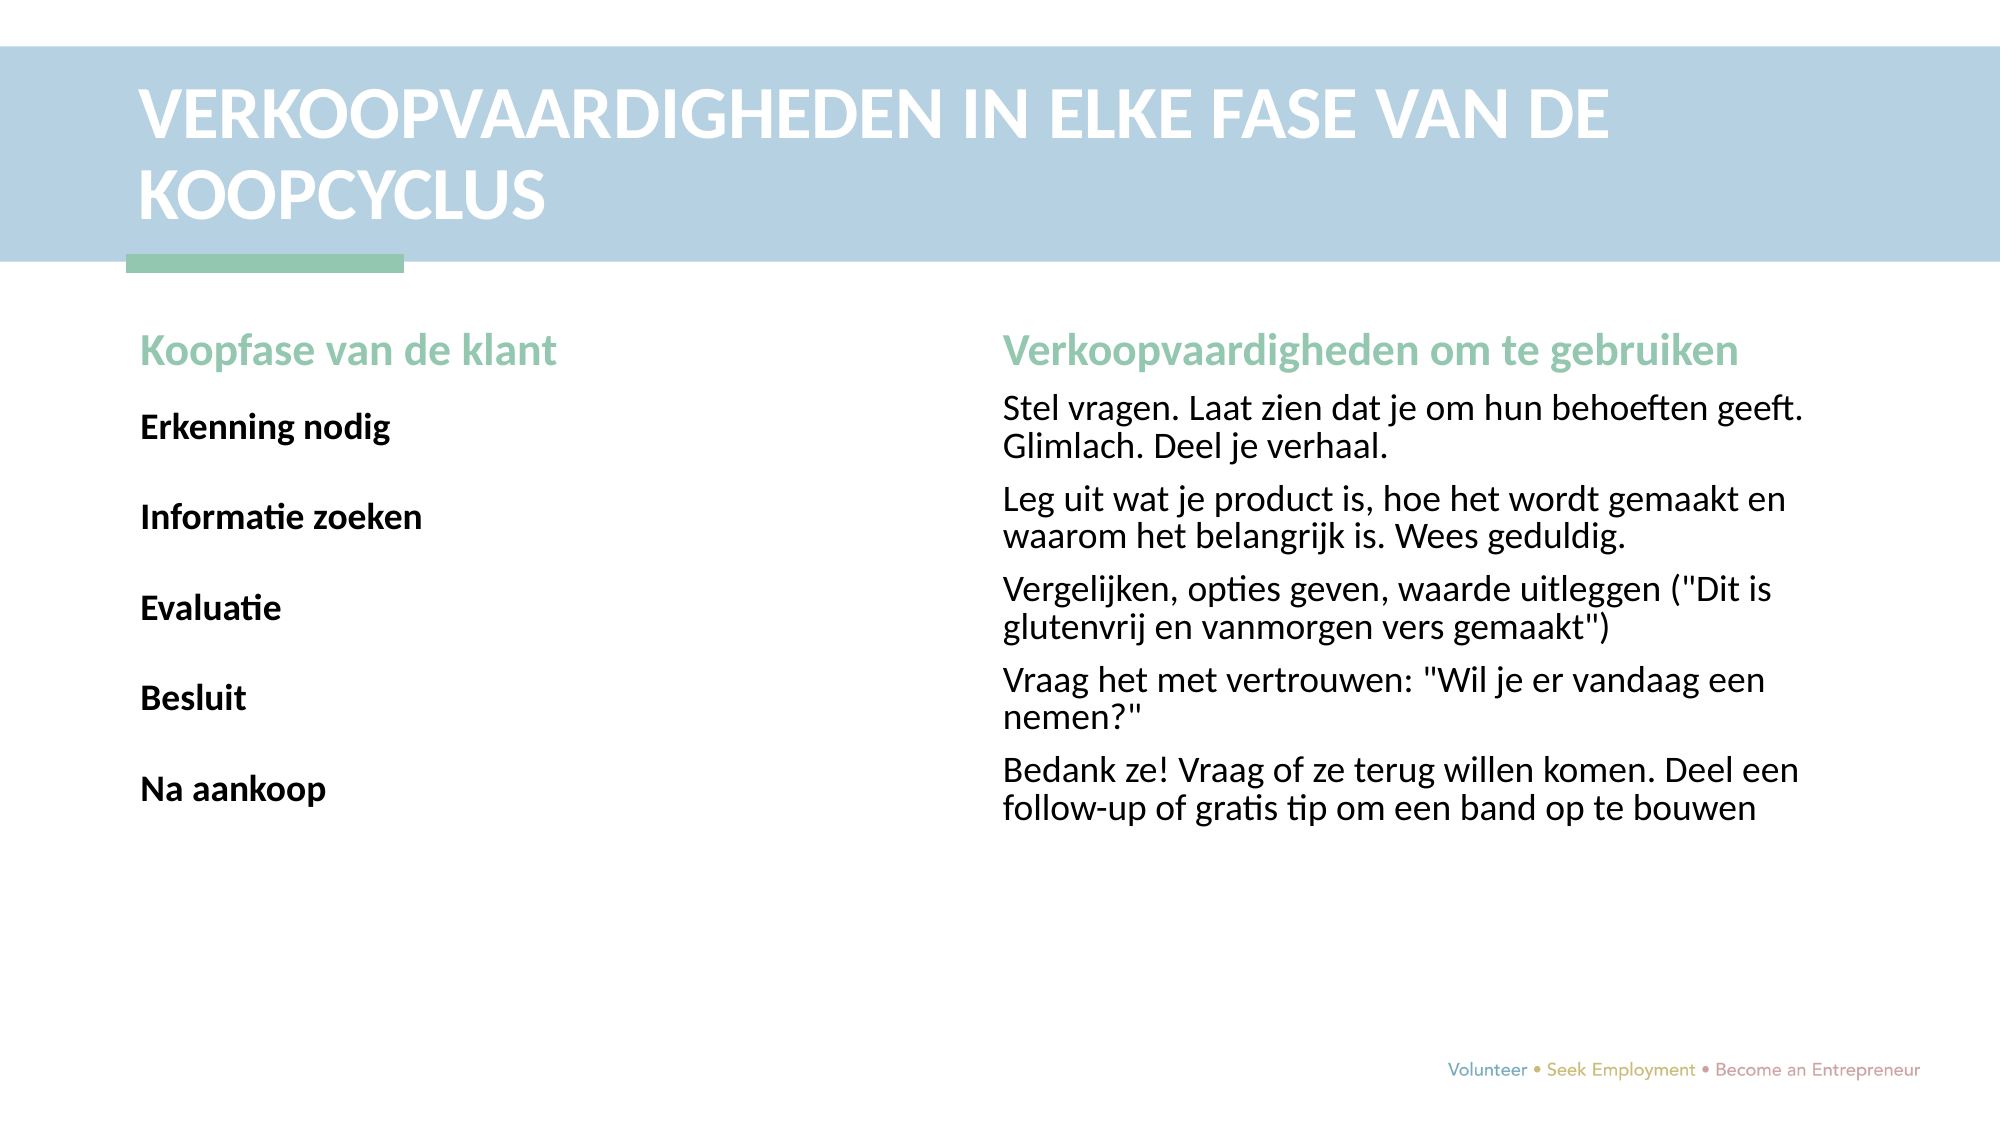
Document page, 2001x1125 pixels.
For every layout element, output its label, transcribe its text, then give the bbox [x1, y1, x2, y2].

table_header Verkoopvaardigheden om te gebruiken [988, 324, 1850, 385]
table_cell Leg uit wat je product is, hoe het wordt gemaakt en waarom het belangrijk is. Wees geduldig. [988, 475, 1850, 566]
table_cell Vraag het met vertrouwen: "Wil je er vandaag een nemen?" [988, 656, 1850, 747]
table_cell Evaluatie [125, 566, 988, 656]
table_cell Erkenning nodig [125, 385, 988, 475]
table_cell Na aankoop [125, 747, 988, 837]
table_cell Vergelijken, opties geven, waarde uitleggen ("Dit is glutenvrij en vanmorgen vers gemaakt") [988, 566, 1850, 656]
list VERKOOPVAARDIGHEDEN IN ELKE FASE VAN DE KOOPCYCLUS [123, 62, 1796, 247]
table_header Koopfase van de klant [125, 324, 988, 385]
table_cell Stel vragen. Laat zien dat je om hun behoeften geeft. Glimlach. Deel je verhaal. [988, 385, 1850, 475]
table_cell Bedank ze! Vraag of ze terug willen komen. Deel een follow-up of gratis tip om een band op te bouwen [988, 747, 1850, 837]
table_cell Besluit [125, 656, 988, 747]
picture [1418, 1046, 1971, 1103]
table_cell Informatie zoeken [125, 475, 988, 566]
